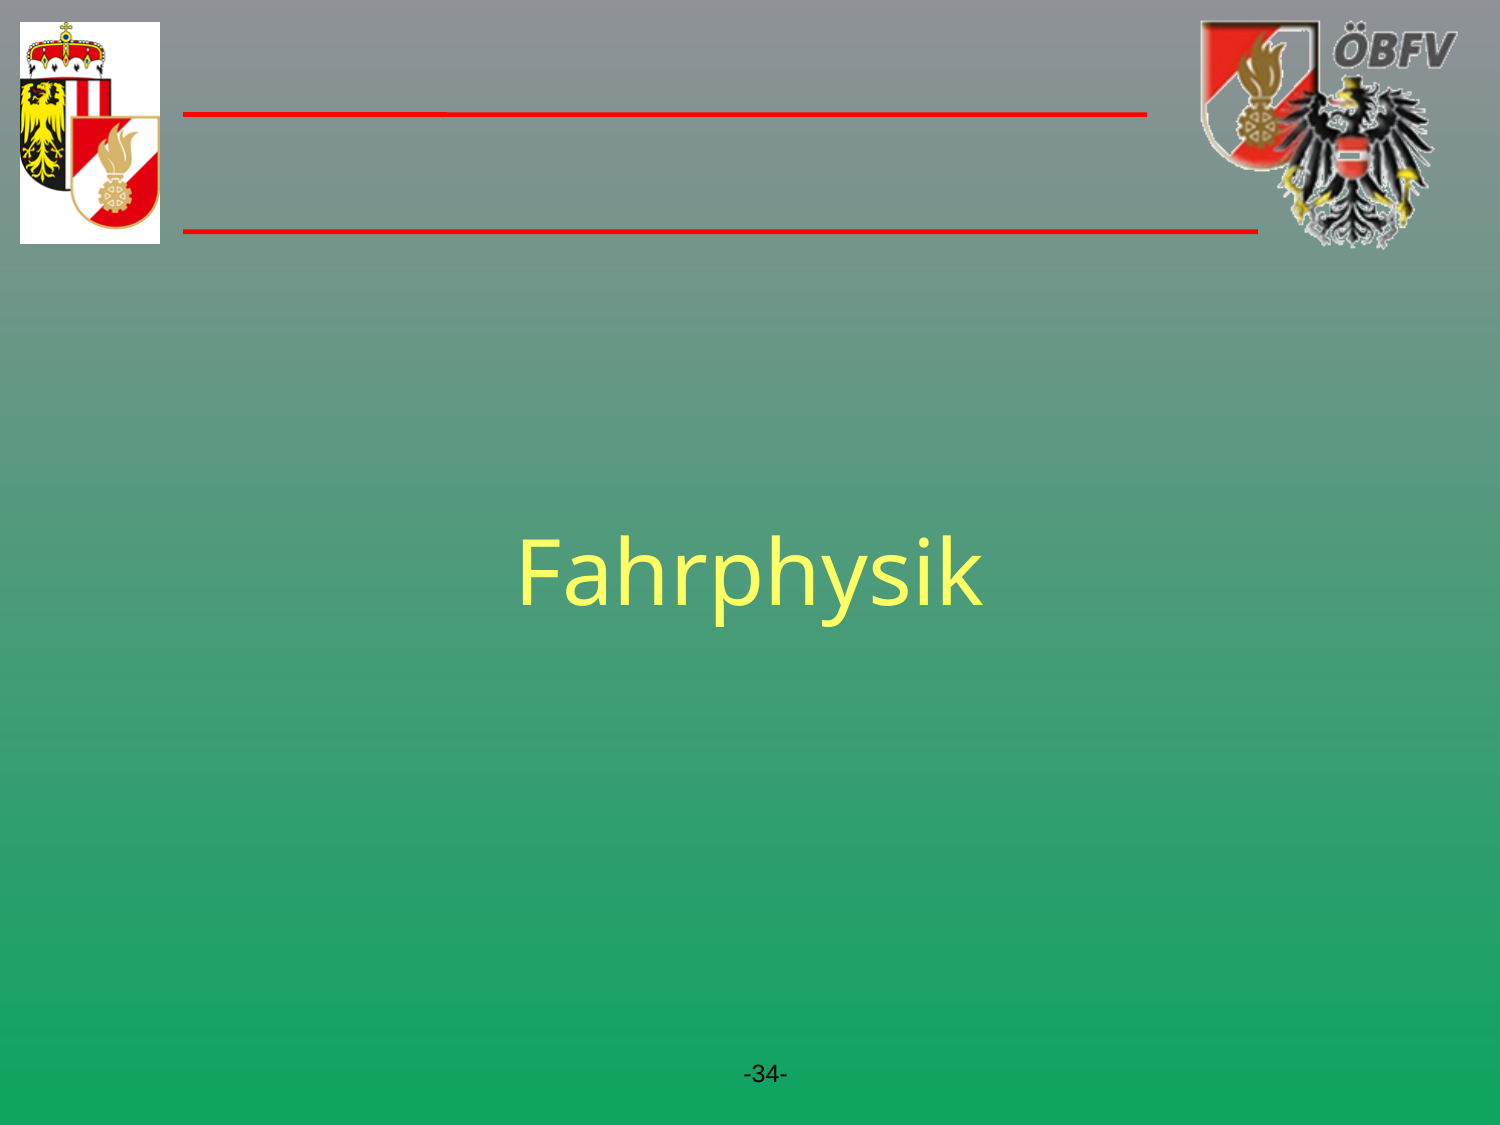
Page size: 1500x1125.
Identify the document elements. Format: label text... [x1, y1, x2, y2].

slide_number -34- [609, 1049, 923, 1101]
picture [20, 22, 160, 244]
picture [1198, 18, 1464, 256]
title Fahrphysik [112, 474, 1388, 663]
